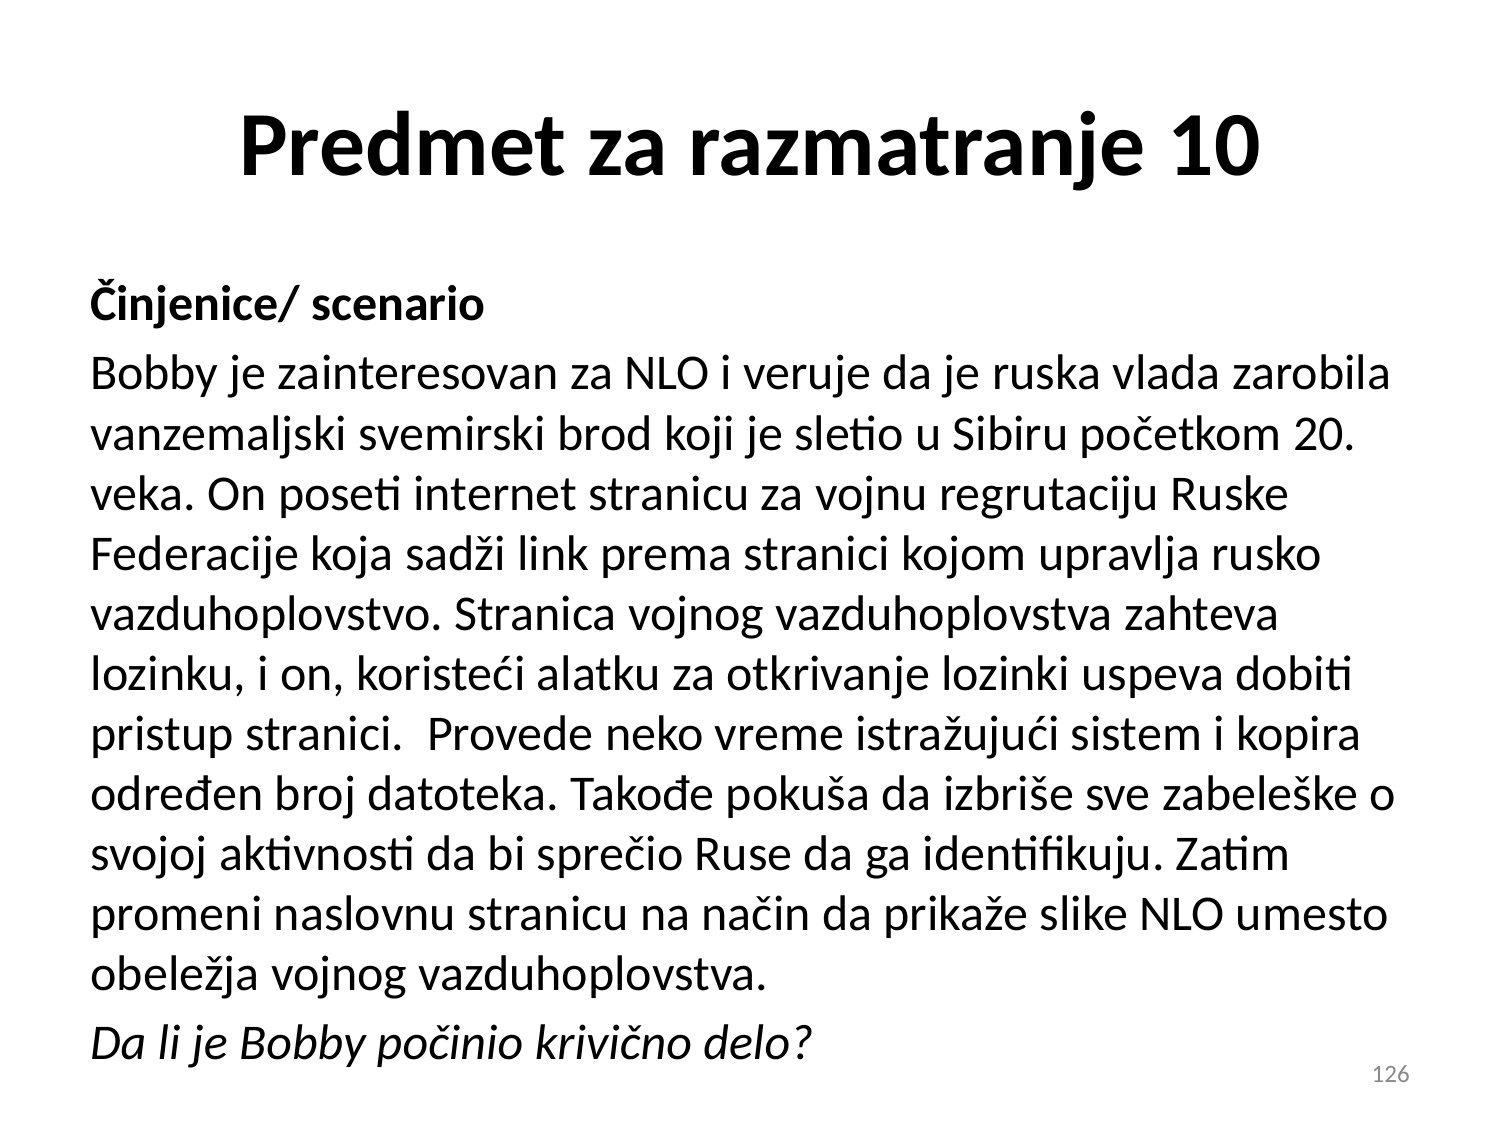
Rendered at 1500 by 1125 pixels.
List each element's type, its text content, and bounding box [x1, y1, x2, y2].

slide_number 126 [1074, 1042, 1425, 1103]
list Činjenice/ scenario Bobby je zainteresovan za NLO i veruje da je ruska vlada zarobila vanzemaljski svemirski brod koji je sletio u Sibiru početkom 20. veka. On poseti internet stranicu za vojnu regrutaciju Ruske Federacije koja sadži link prema stranici kojom upravlja rusko vazduhoplovstvo. Stranica vojnog vazduhoplovstva zahteva lozinku, i on, koristeći alatku za otkrivanje lozinki uspeva dobiti pristup stranici. Provede neko vreme istražujući sistem i kopira određen broj datoteka. Takođe pokuša da izbriše sve zabeleške o svojoj aktivnosti da bi sprečio Ruse da ga identifikuju. Zatim promeni naslovnu stranicu na način da prikaže slike NLO umesto obeležja vojnog vazduhoplovstva. Da li je Bobby počinio krivično delo? [74, 262, 1426, 1006]
title Predmet za razmatranje 10 [74, 44, 1426, 233]
